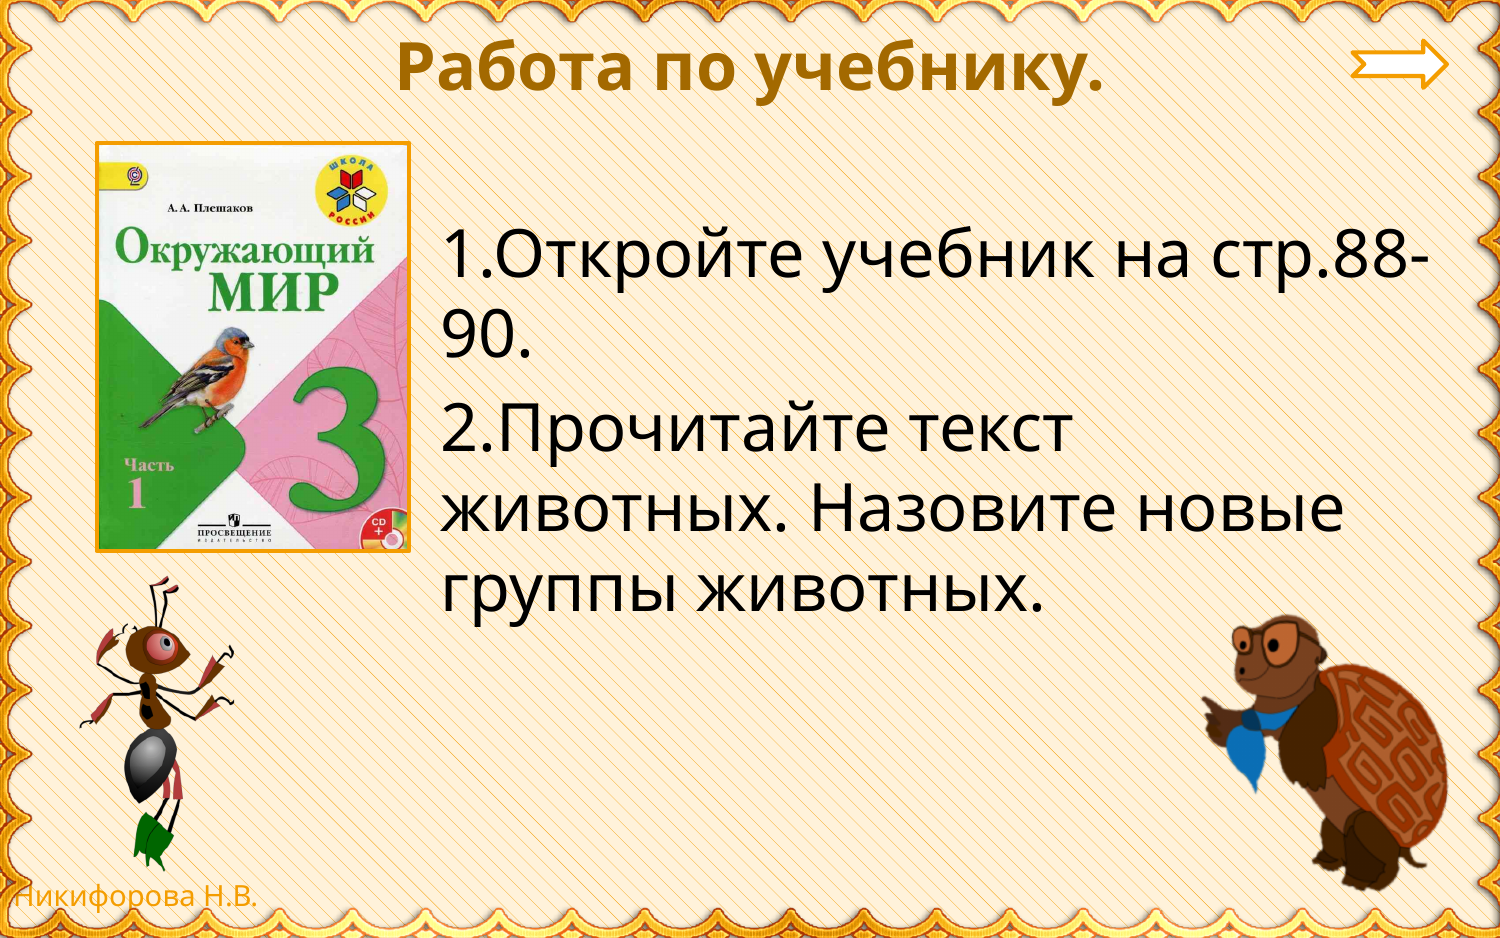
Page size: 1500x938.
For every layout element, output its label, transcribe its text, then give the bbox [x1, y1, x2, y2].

subtitle 1.Откройте учебник на стр.88-90. 2.Прочитайте текст животных. Назовите новые группы животных. [425, 203, 1447, 564]
picture [0, 0, 1500, 938]
title Работа по учебнику. [206, 0, 1294, 138]
text_box [1350, 38, 1450, 90]
